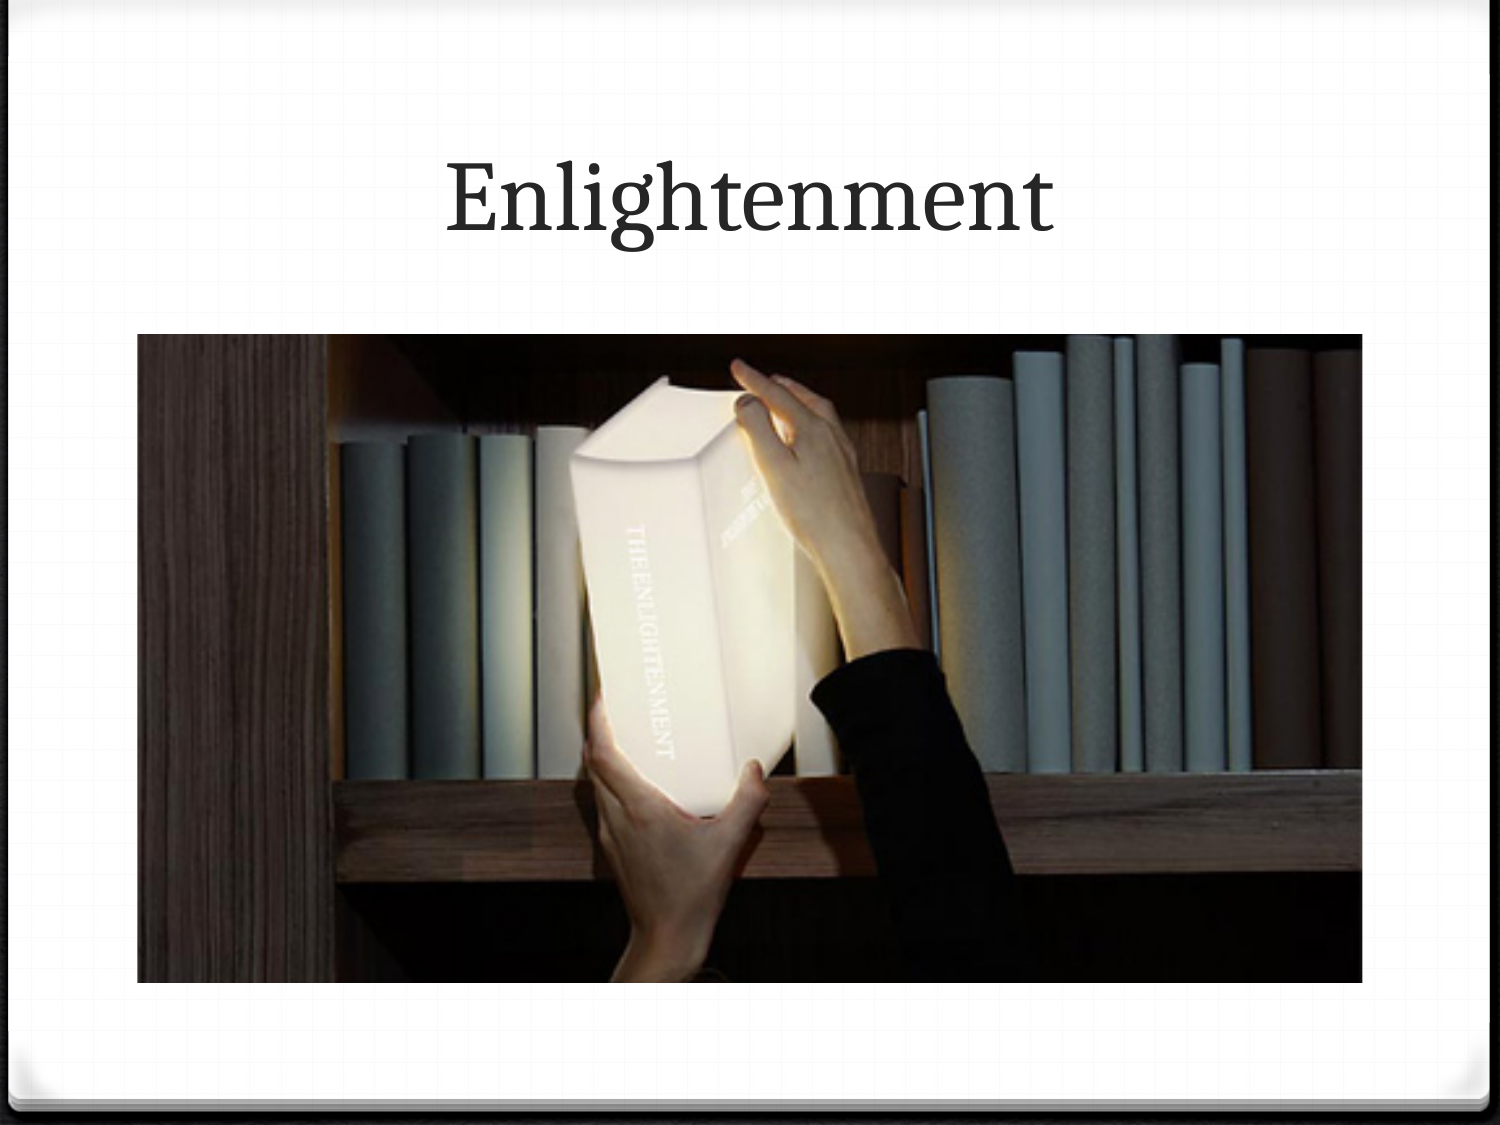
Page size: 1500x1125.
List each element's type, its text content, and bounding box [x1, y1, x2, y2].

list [137, 334, 1363, 983]
picture [0, 0, 1500, 1125]
title Enlightenment [90, 71, 1410, 309]
